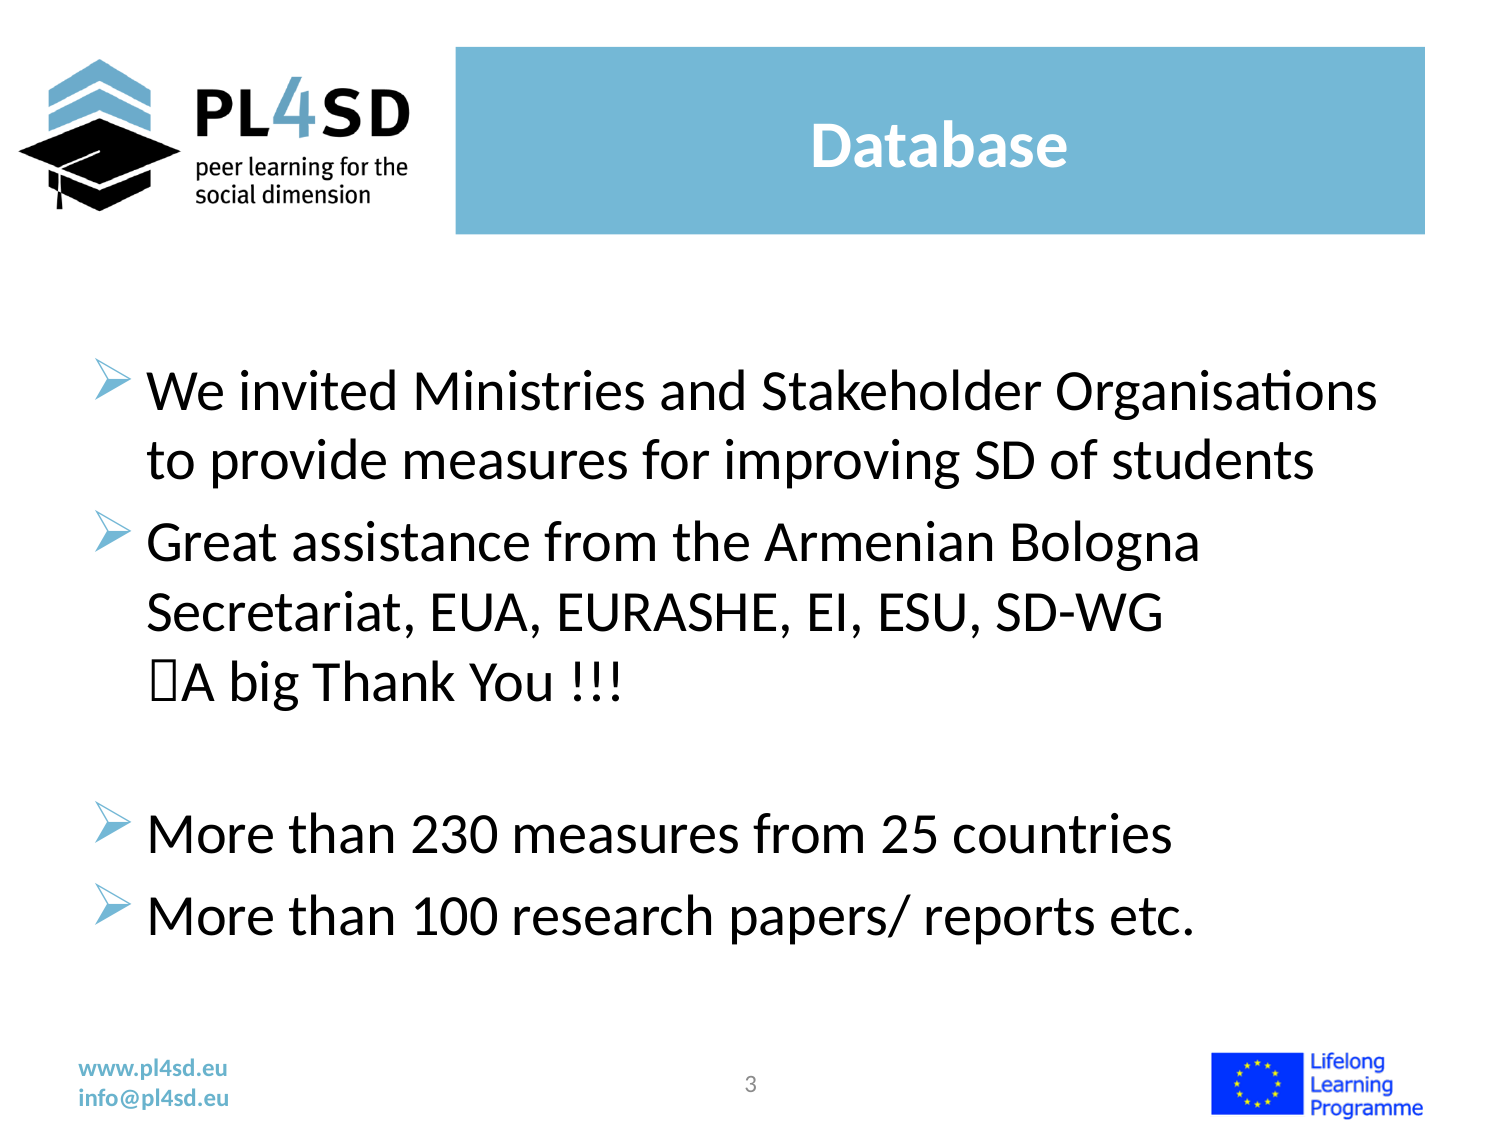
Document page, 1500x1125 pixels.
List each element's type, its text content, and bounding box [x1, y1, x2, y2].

title Database [455, 46, 1425, 235]
list We invited Ministries and Stakeholder Organisations to provide measures for improving SD of students Great assistance from the Armenian Bologna Secretariat, EUA, EURASHE, EI, ESU, SD-WG A big Thank You !!! More than 230 measures from 25 countries More than 100 research papers/ reports etc. [75, 262, 1425, 1035]
slide_number 3 [572, 1051, 929, 1113]
picture [0, 42, 456, 235]
picture [1210, 1051, 1423, 1120]
